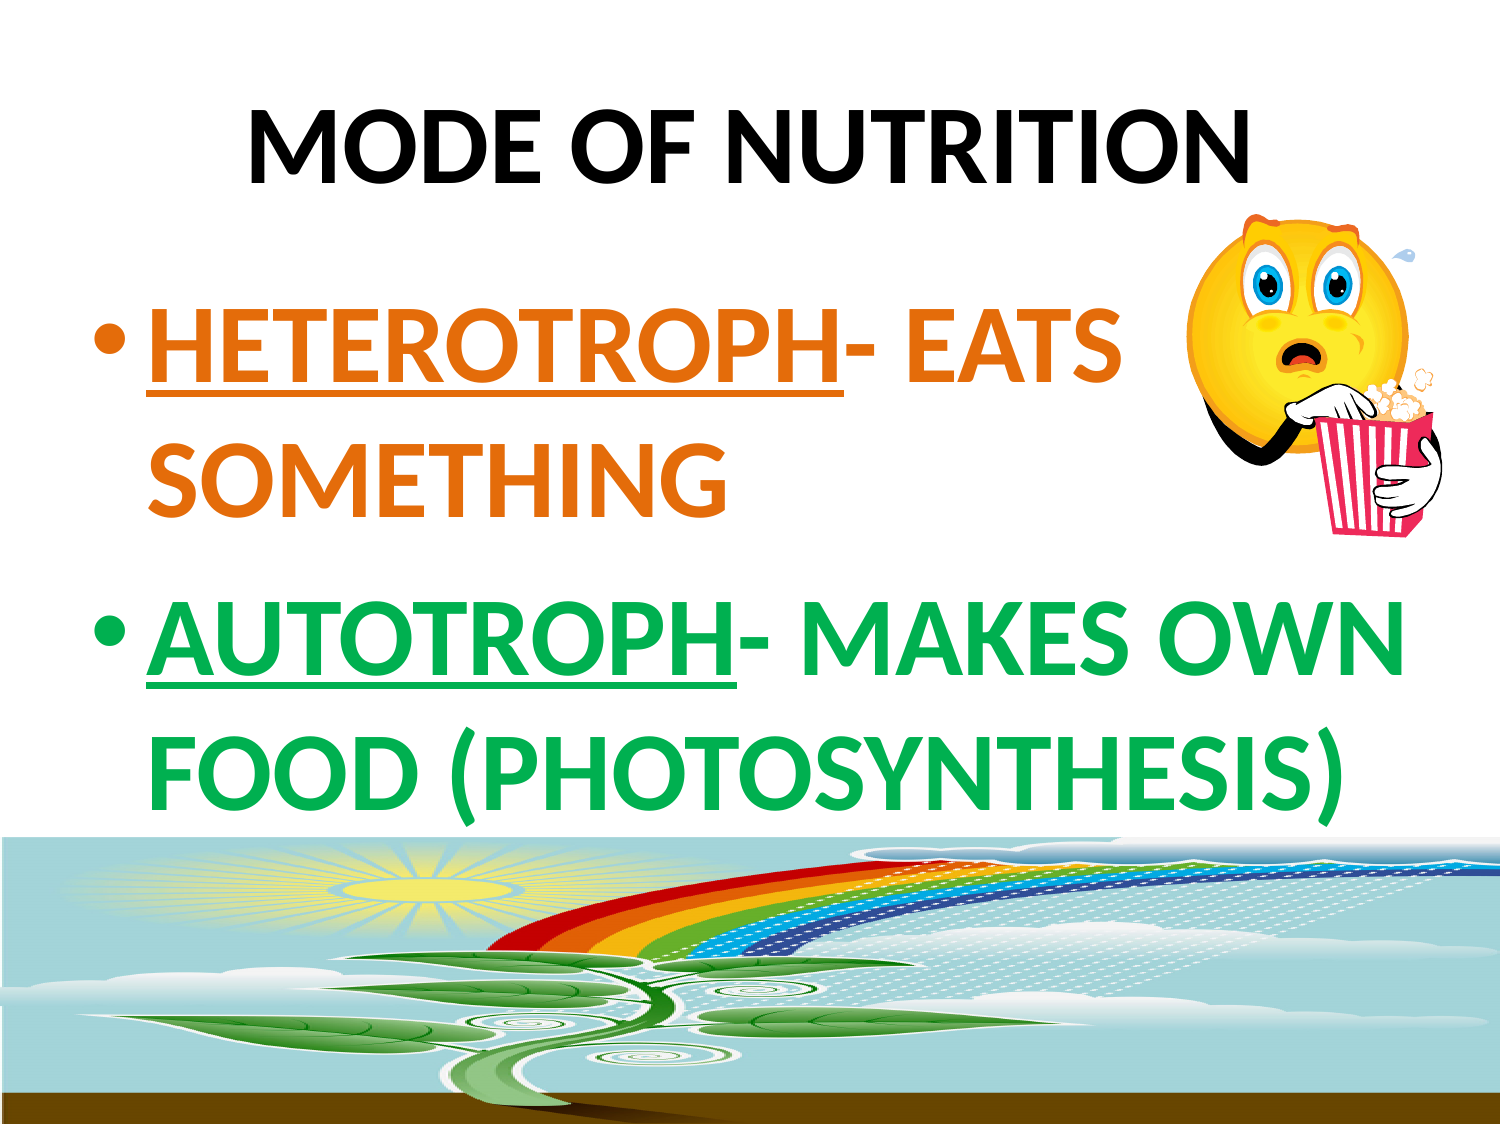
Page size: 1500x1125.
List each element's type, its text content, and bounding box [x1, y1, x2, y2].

picture [0, 837, 1500, 1124]
list HETEROTROPH- EATS SOMETHING AUTOTROPH- MAKES OWN FOOD (PHOTOSYNTHESIS) [75, 262, 1425, 835]
title MODE OF NUTRITION [75, 45, 1425, 233]
picture [1186, 213, 1443, 538]
